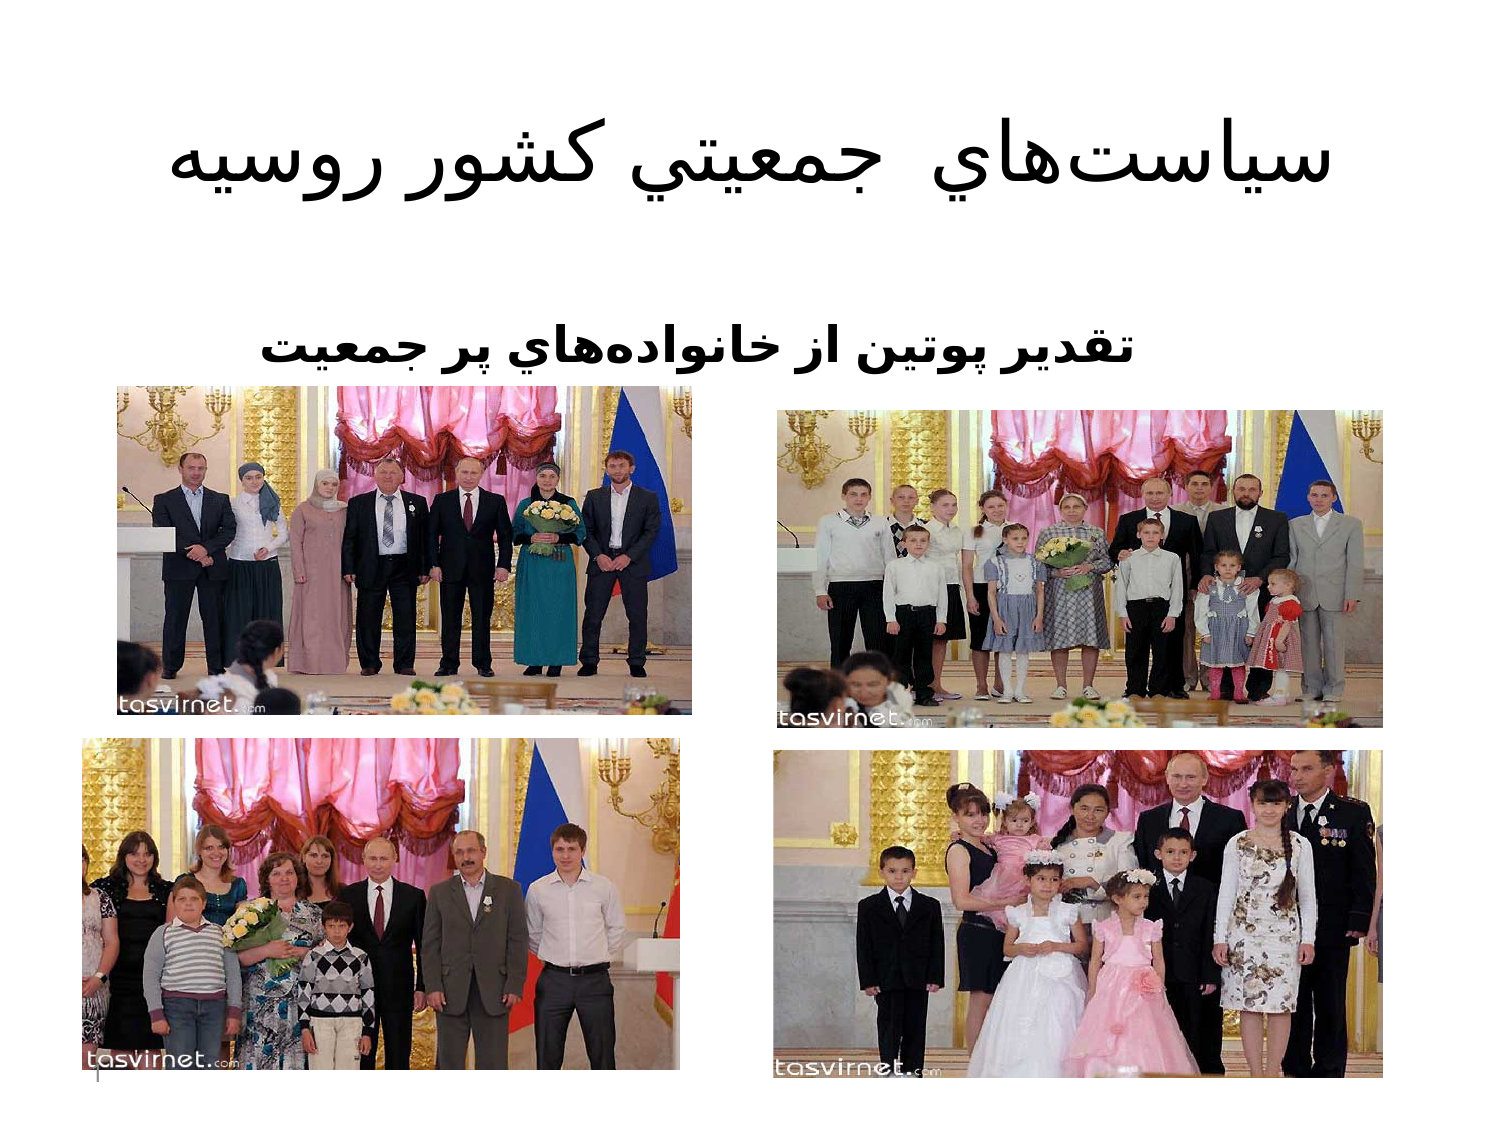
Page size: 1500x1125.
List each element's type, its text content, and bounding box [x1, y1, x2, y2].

picture [81, 738, 680, 1070]
picture [773, 749, 1384, 1079]
slide_number 1 [75, 1042, 425, 1103]
picture [777, 409, 1384, 729]
text_box تقدیر پوتين از خانواده‌هاي پر جمعيت [231, 304, 1151, 380]
title سياست‌هاي جمعيتي كشور روسیه [76, 54, 1427, 243]
picture [116, 386, 692, 715]
